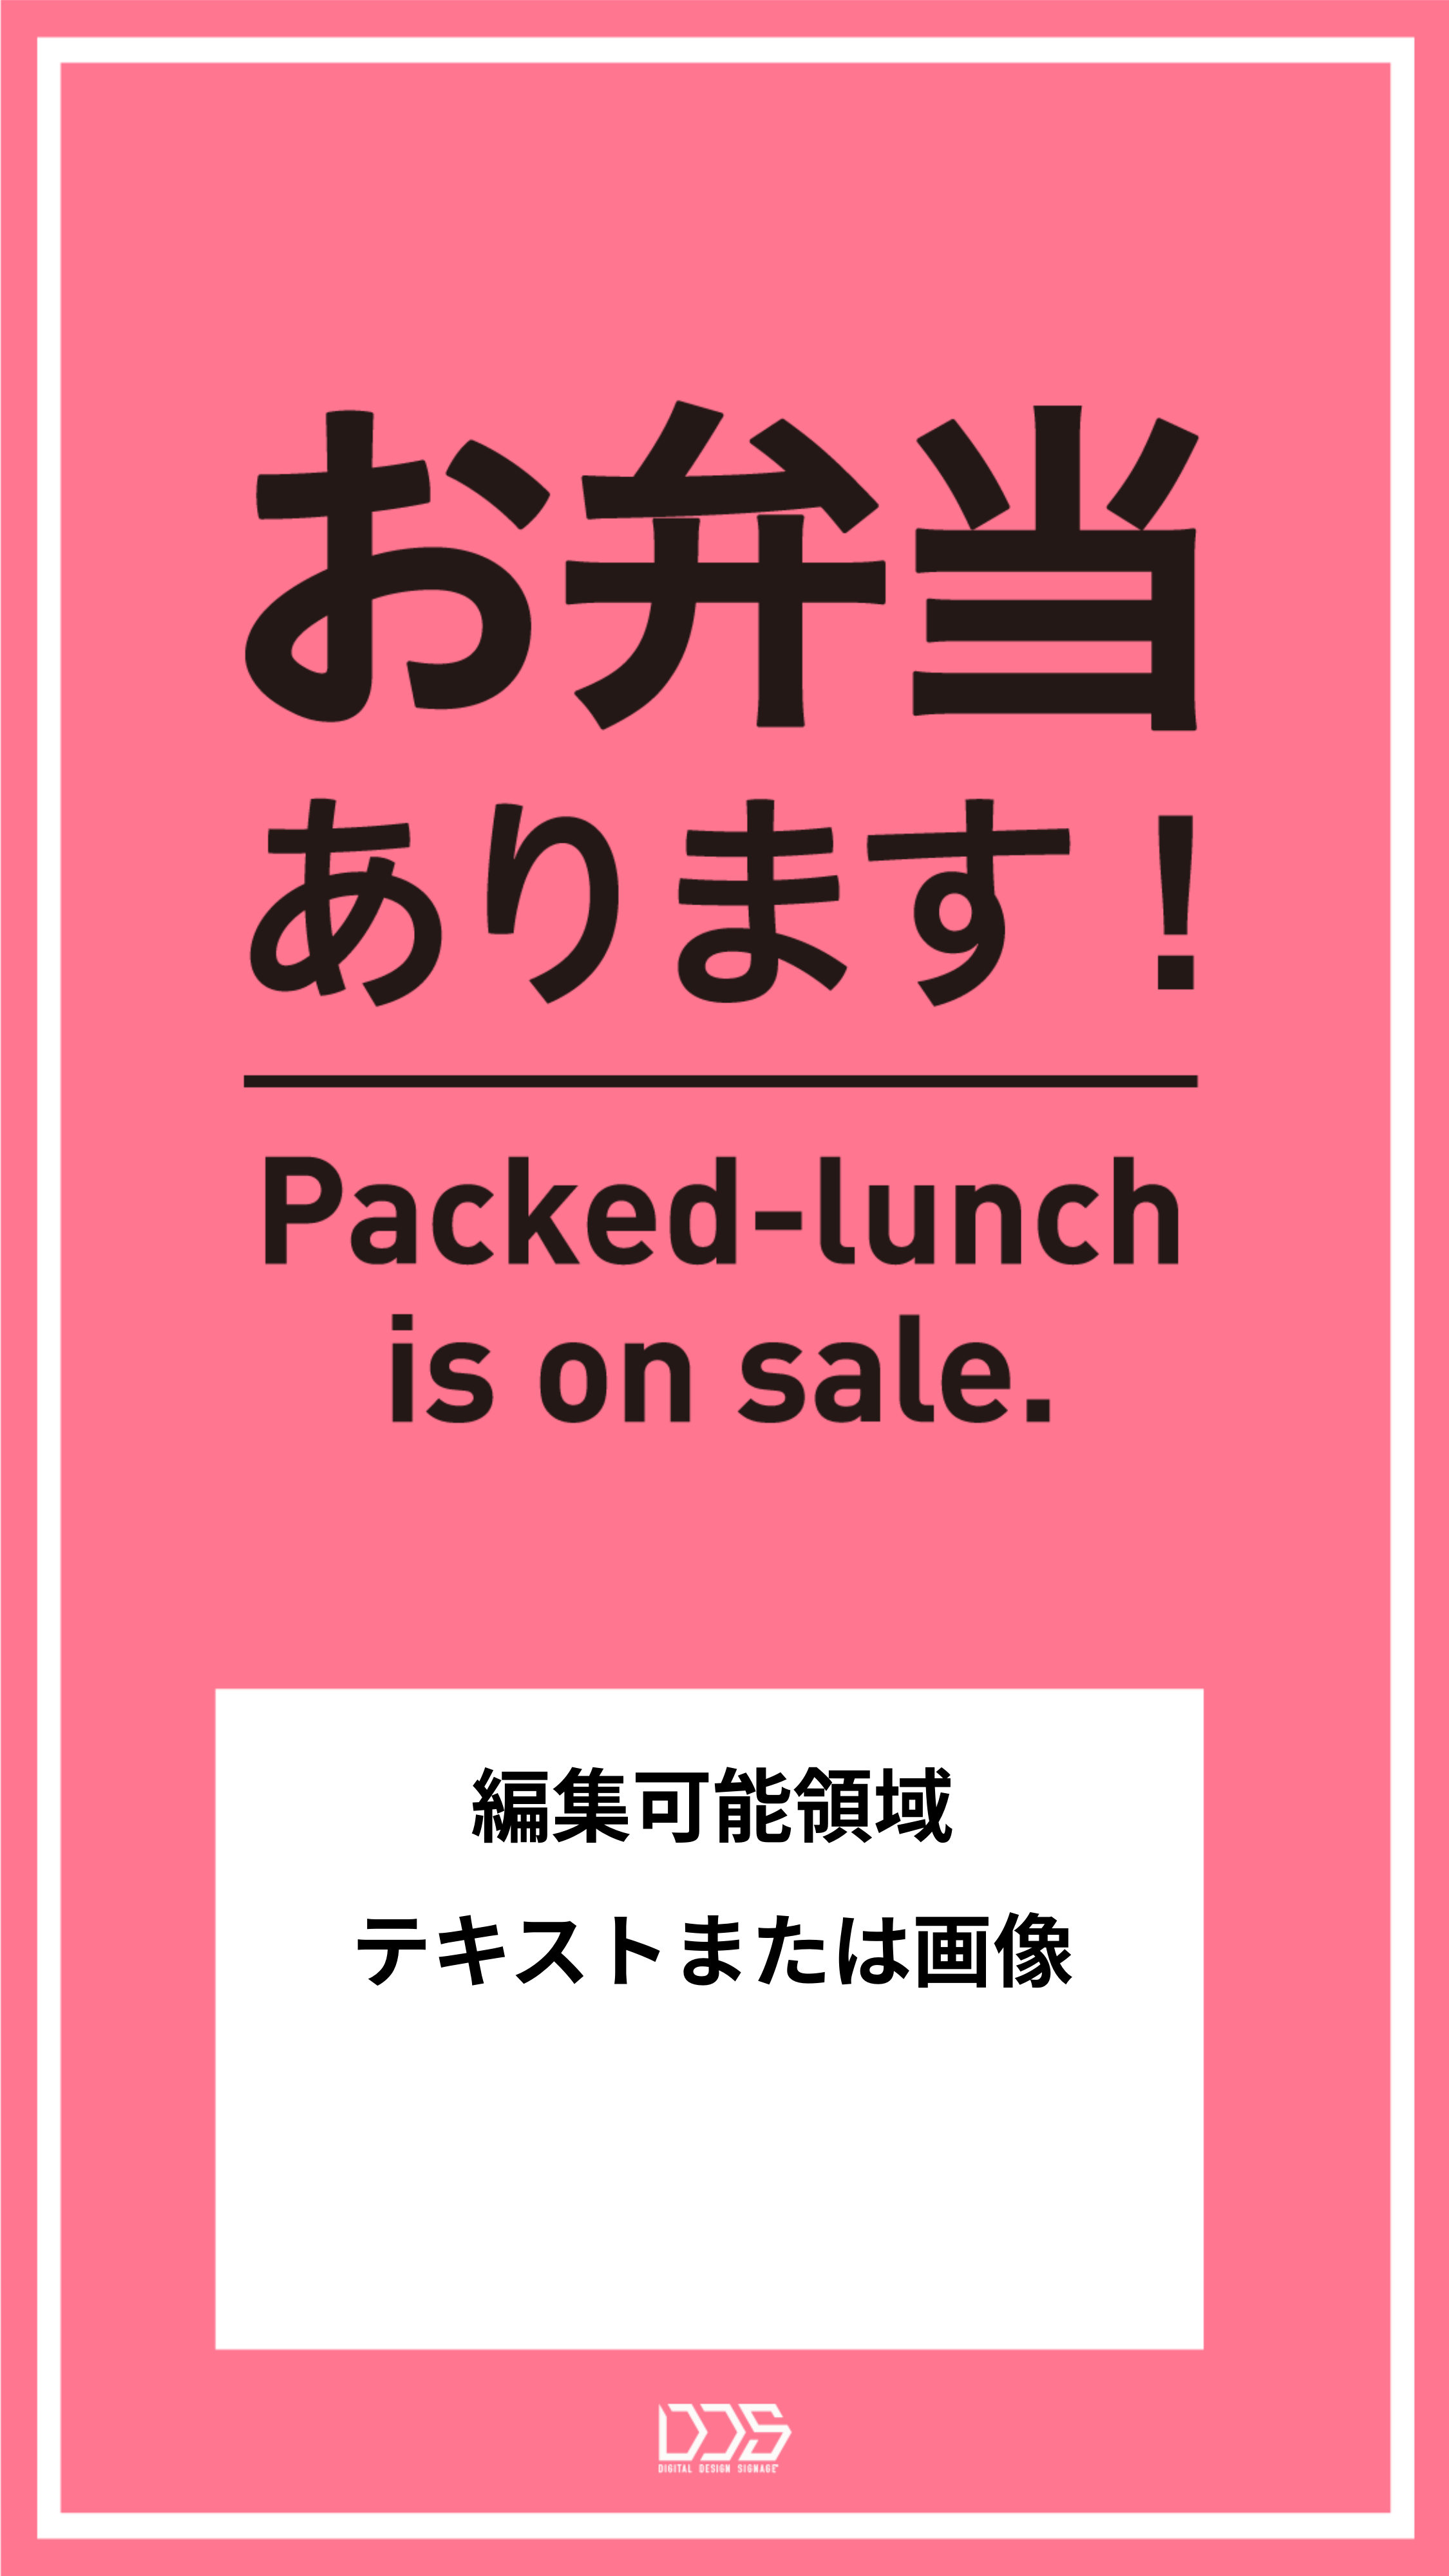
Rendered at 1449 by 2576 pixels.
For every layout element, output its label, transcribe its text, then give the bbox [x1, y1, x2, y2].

picture [0, 0, 1449, 2576]
text_box 編集可能領域 テキストまたは画像 [82, 1702, 1342, 2002]
